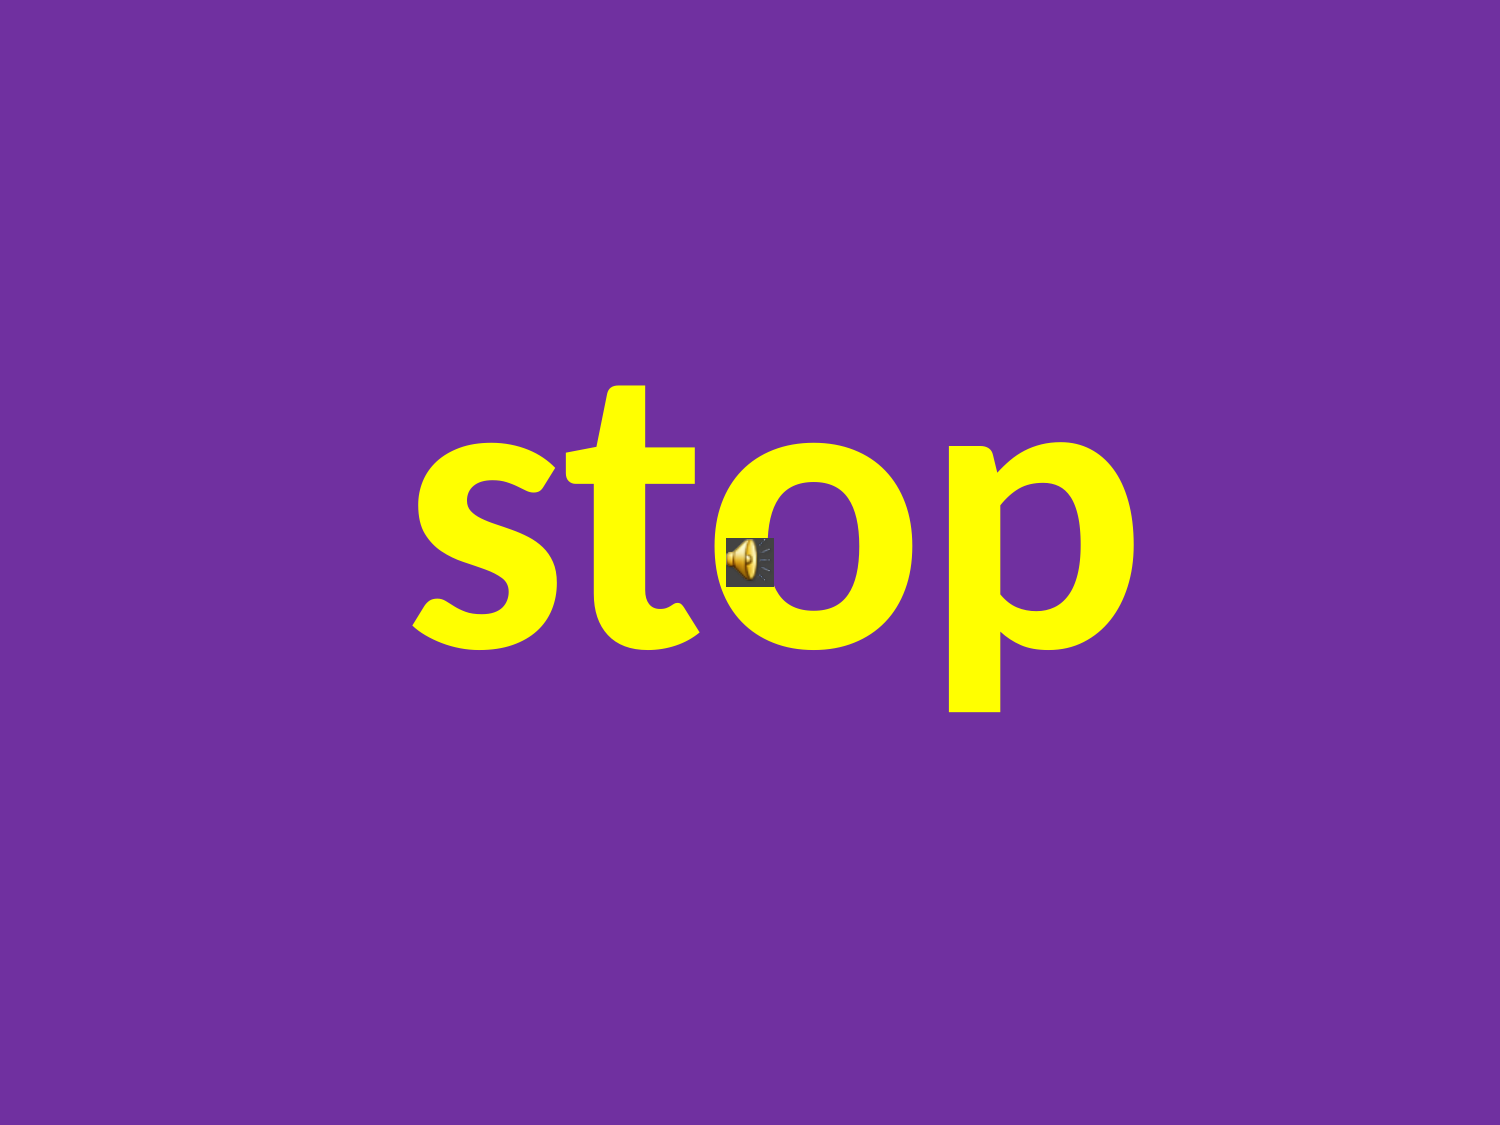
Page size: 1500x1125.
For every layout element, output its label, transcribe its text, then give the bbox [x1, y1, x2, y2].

text_box stop [99, 224, 1450, 738]
picture [724, 537, 776, 588]
